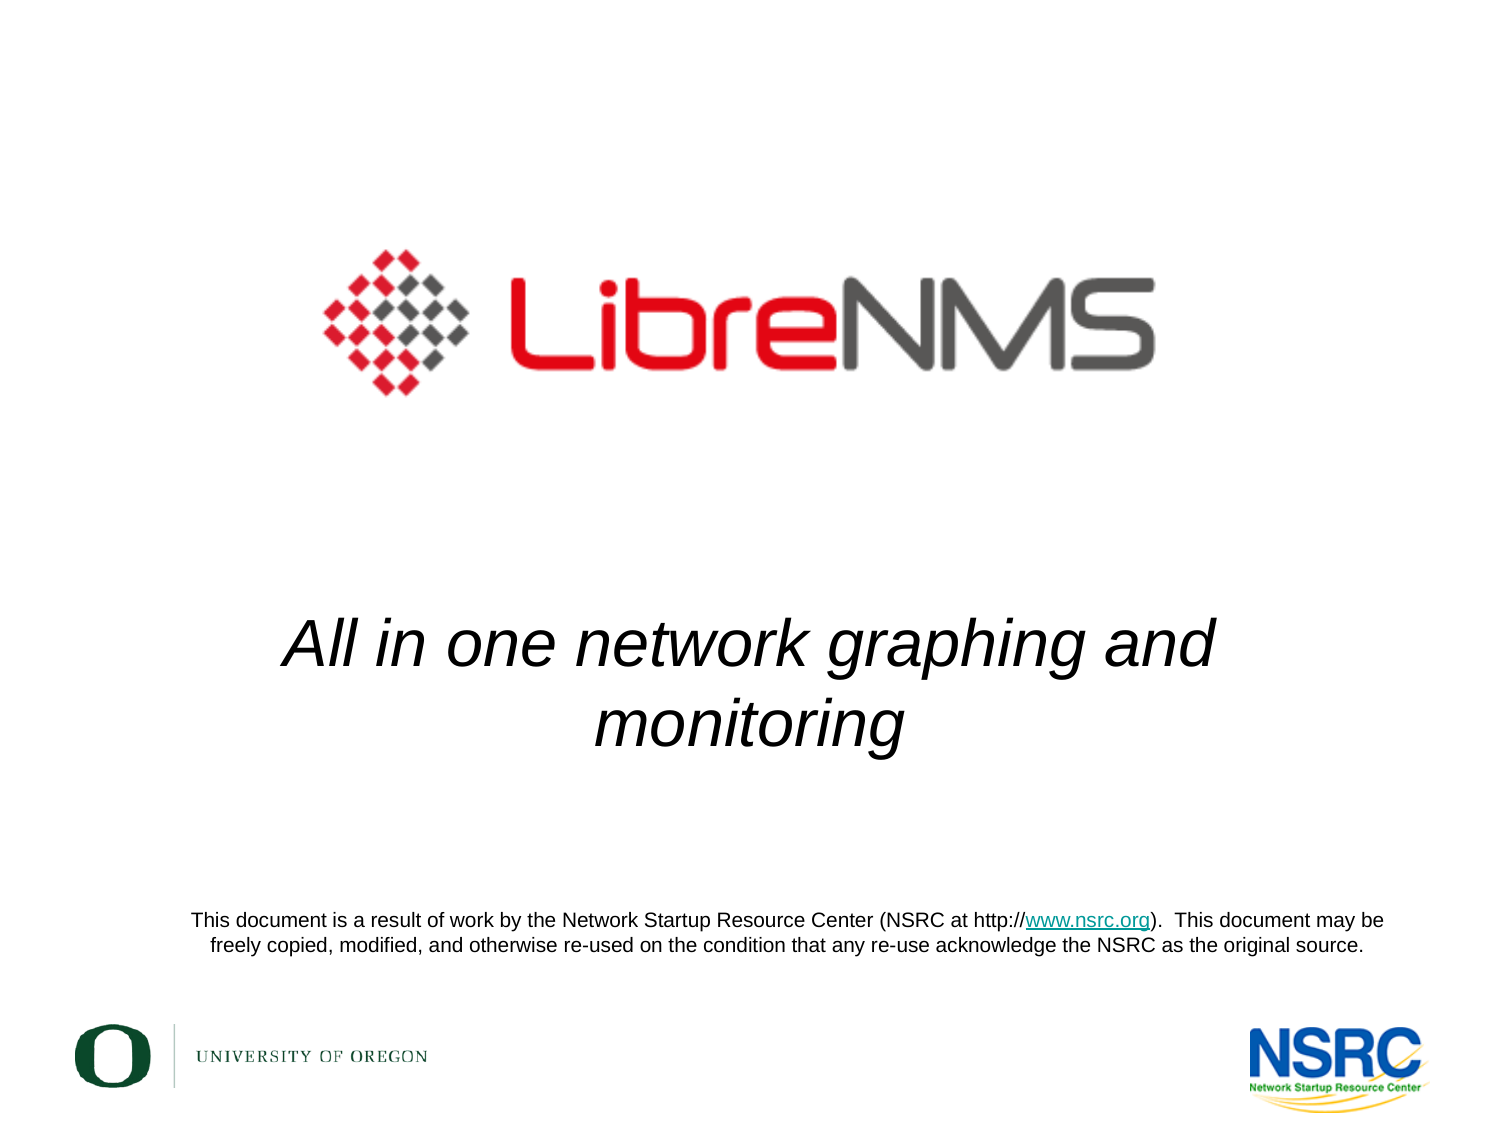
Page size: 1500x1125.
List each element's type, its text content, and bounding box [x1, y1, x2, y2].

picture [274, 224, 1186, 424]
picture [1250, 1027, 1430, 1113]
text_box This document is a result of work by the Network Startup Resource Center (NSRC at http://www.nsrc.org). This document may be freely copied, modified, and otherwise re-used on the condition that any re-use acknowledge the NSRC as the original source. [149, 849, 1425, 1013]
title All in one network graphing and monitoring [112, 558, 1388, 800]
picture [75, 1024, 427, 1088]
